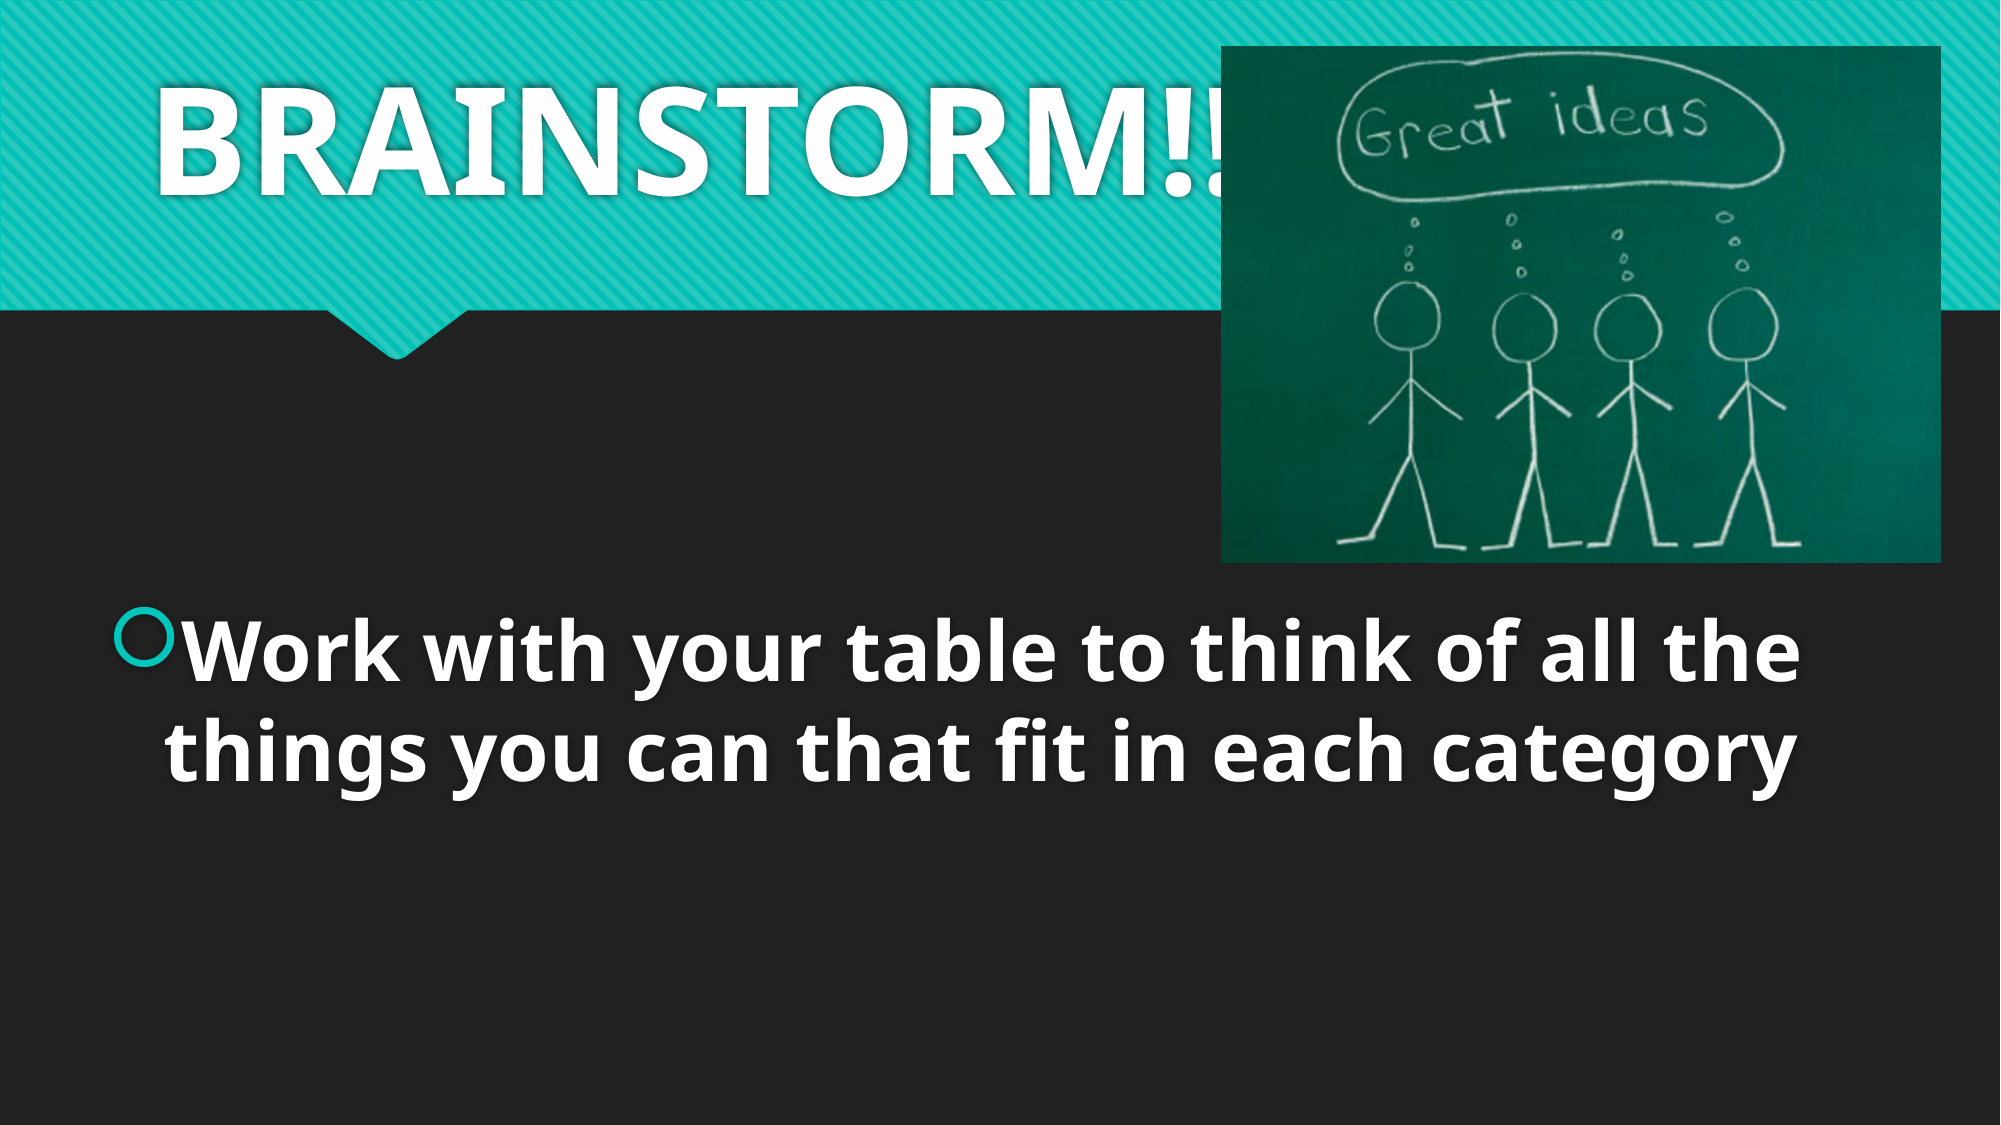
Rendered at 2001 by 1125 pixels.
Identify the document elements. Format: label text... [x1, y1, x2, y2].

list Work with your table to think of all the things you can that fit in each category [92, 364, 1920, 1031]
picture [1221, 46, 1941, 563]
title BRAINSTORM!!! [132, 73, 1221, 233]
